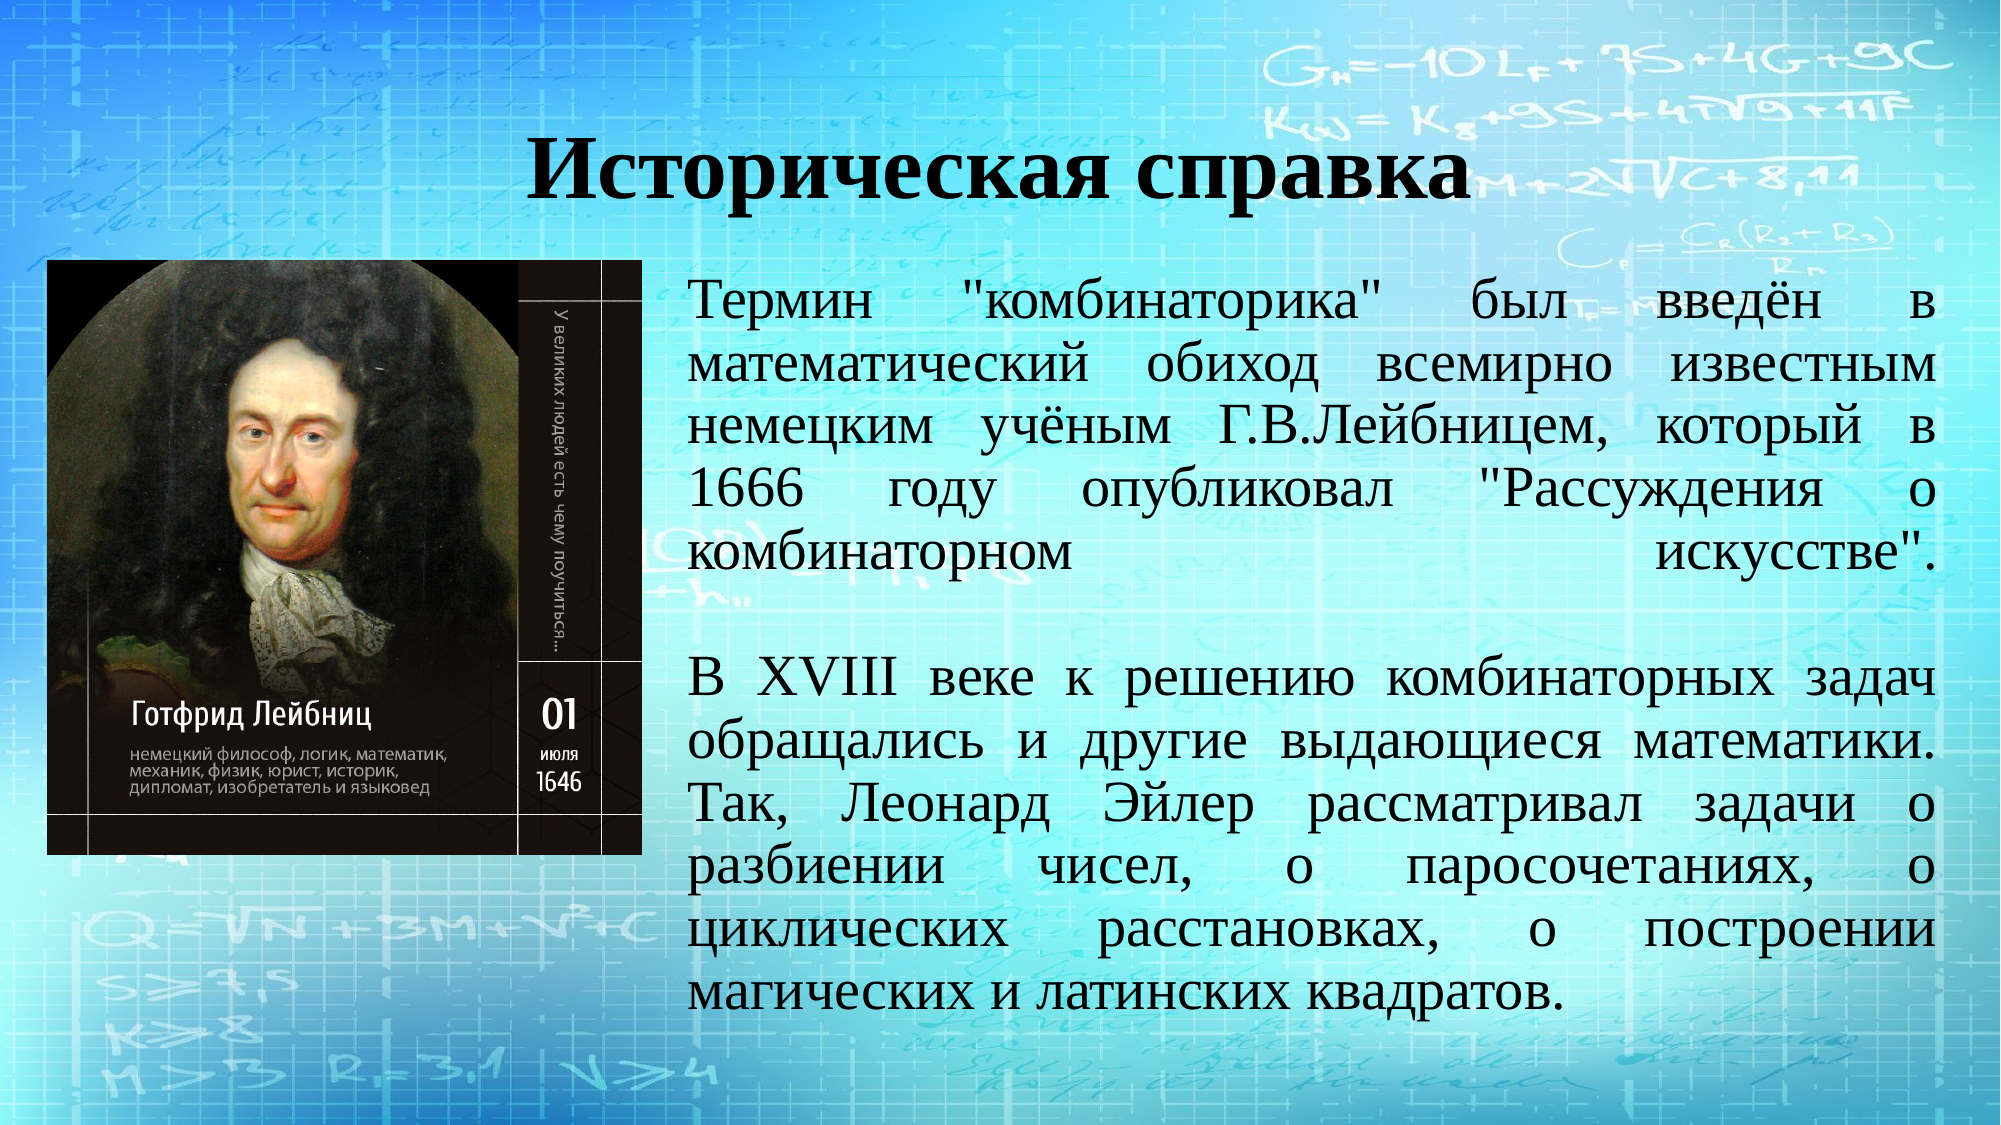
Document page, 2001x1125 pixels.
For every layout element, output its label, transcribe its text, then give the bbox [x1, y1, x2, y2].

picture [0, 0, 2001, 1125]
title Историческая справка [137, 59, 1863, 278]
list Термин "комбинаторика" был введён в математический обиход всемирно известным немецким учёным Г.В.Лейбницем, который в 1666 году опубликовал "Рассуждения о комбинаторном искусстве". В XVIII веке к решению комбинаторных задач обращались и другие выдающиеся математики. Так, Леонард Эйлер рассматривал задачи о разбиении чисел, о паросочетаниях, о циклических расстановках, о построении магических и латинских квадратов. [672, 260, 1953, 1076]
